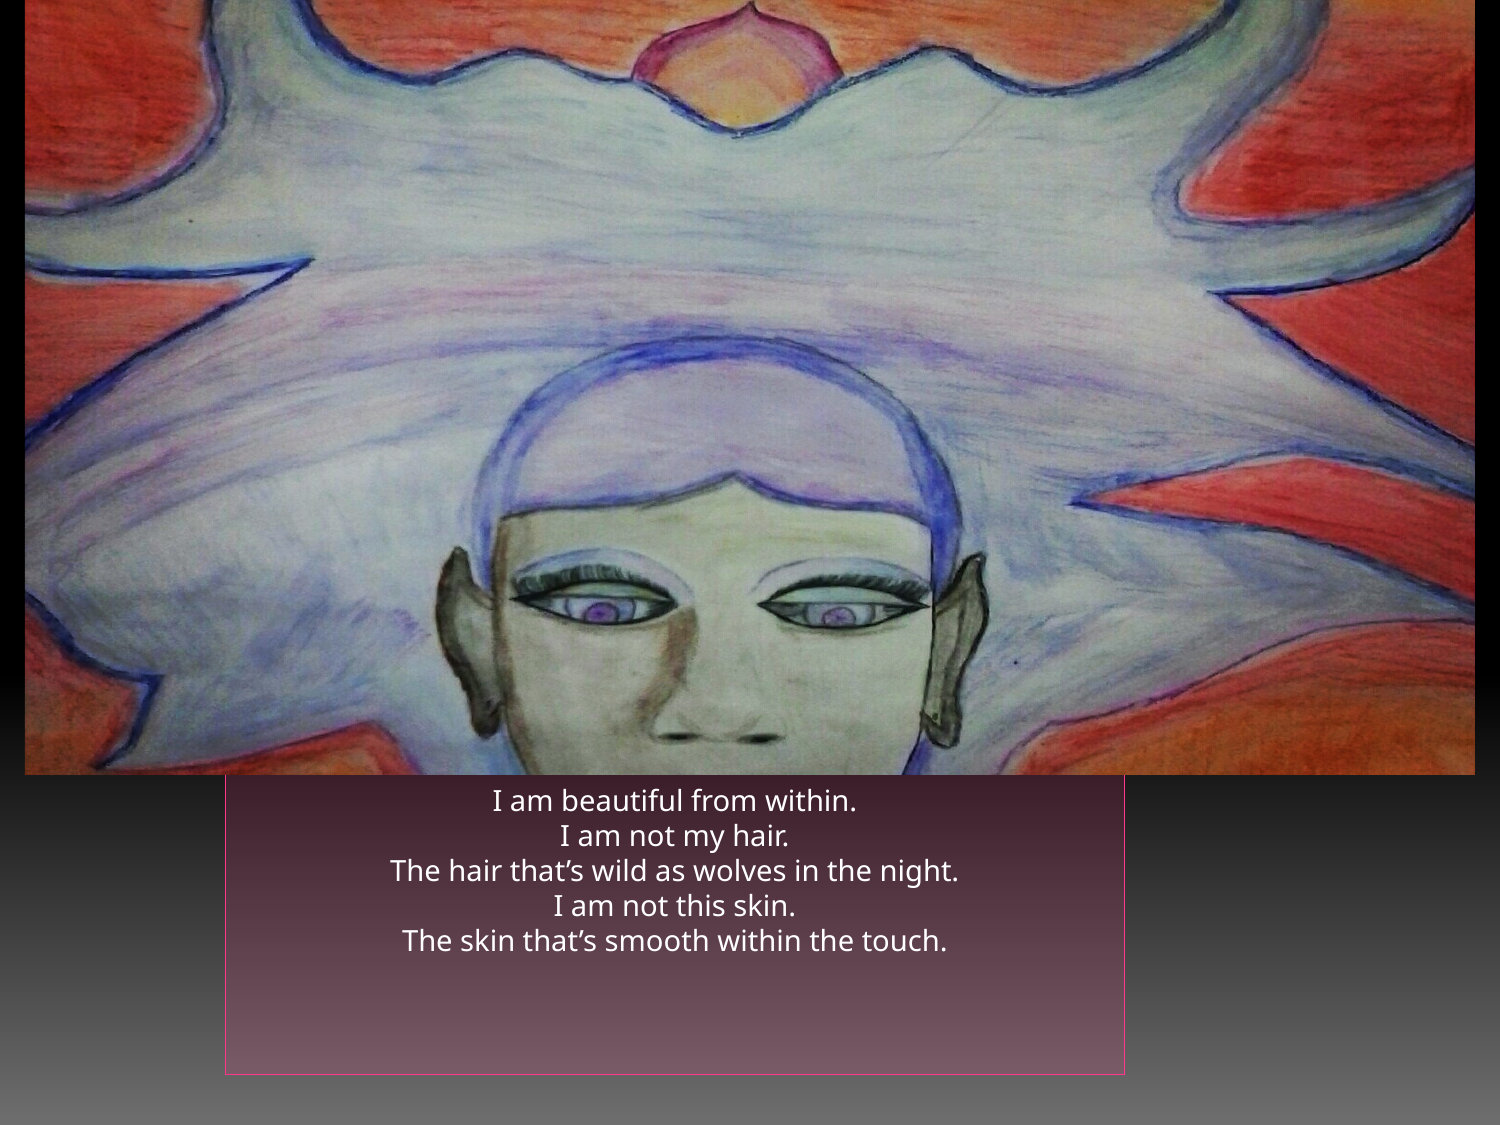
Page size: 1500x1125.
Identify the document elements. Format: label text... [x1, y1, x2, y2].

picture [24, 0, 1476, 776]
list I am beautiful from within. I am not my hair. The hair that’s wild as wolves in the night. I am not this skin. The skin that’s smooth within the touch. [225, 777, 1125, 1075]
